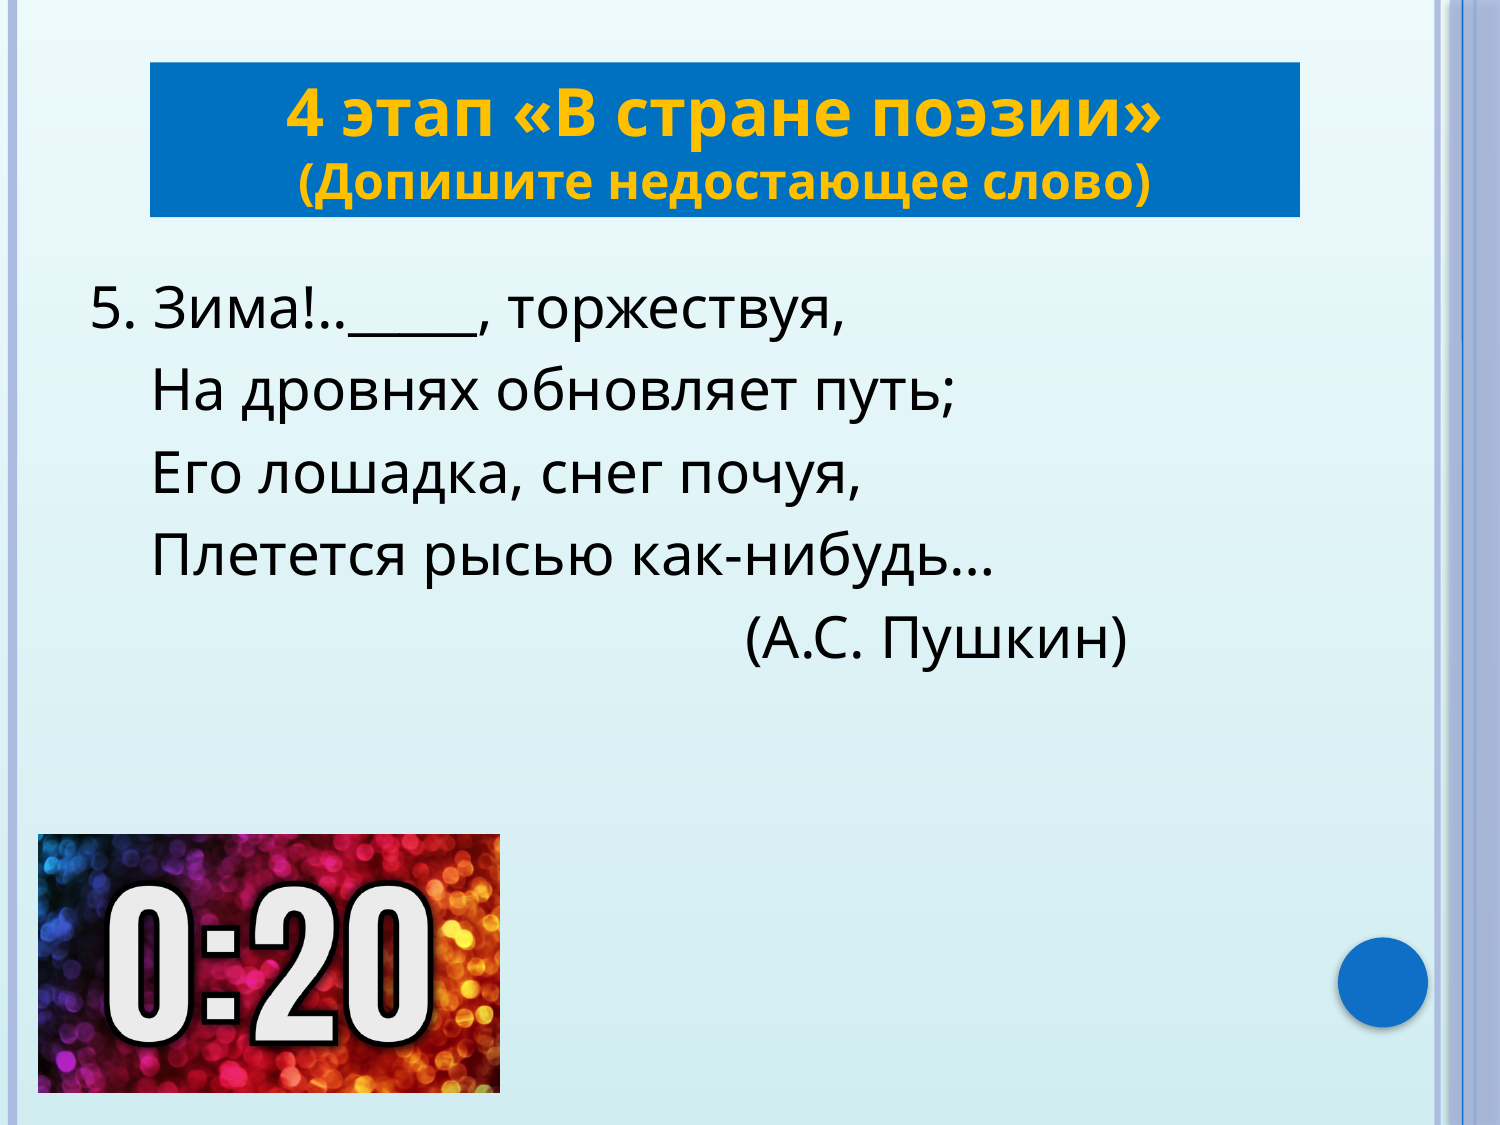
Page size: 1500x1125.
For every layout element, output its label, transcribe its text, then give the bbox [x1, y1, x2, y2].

text_box 4 этап «В стране поэзии» (Допишите недостающее слово) [150, 62, 1300, 218]
list 5. Зима!.._____, торжествуя, На дровнях обновляет путь; Его лошадка, снег почуя, Плетется рысью как-нибудь… (А.С. Пушкин) [75, 262, 1300, 738]
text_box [36, 833, 501, 1095]
